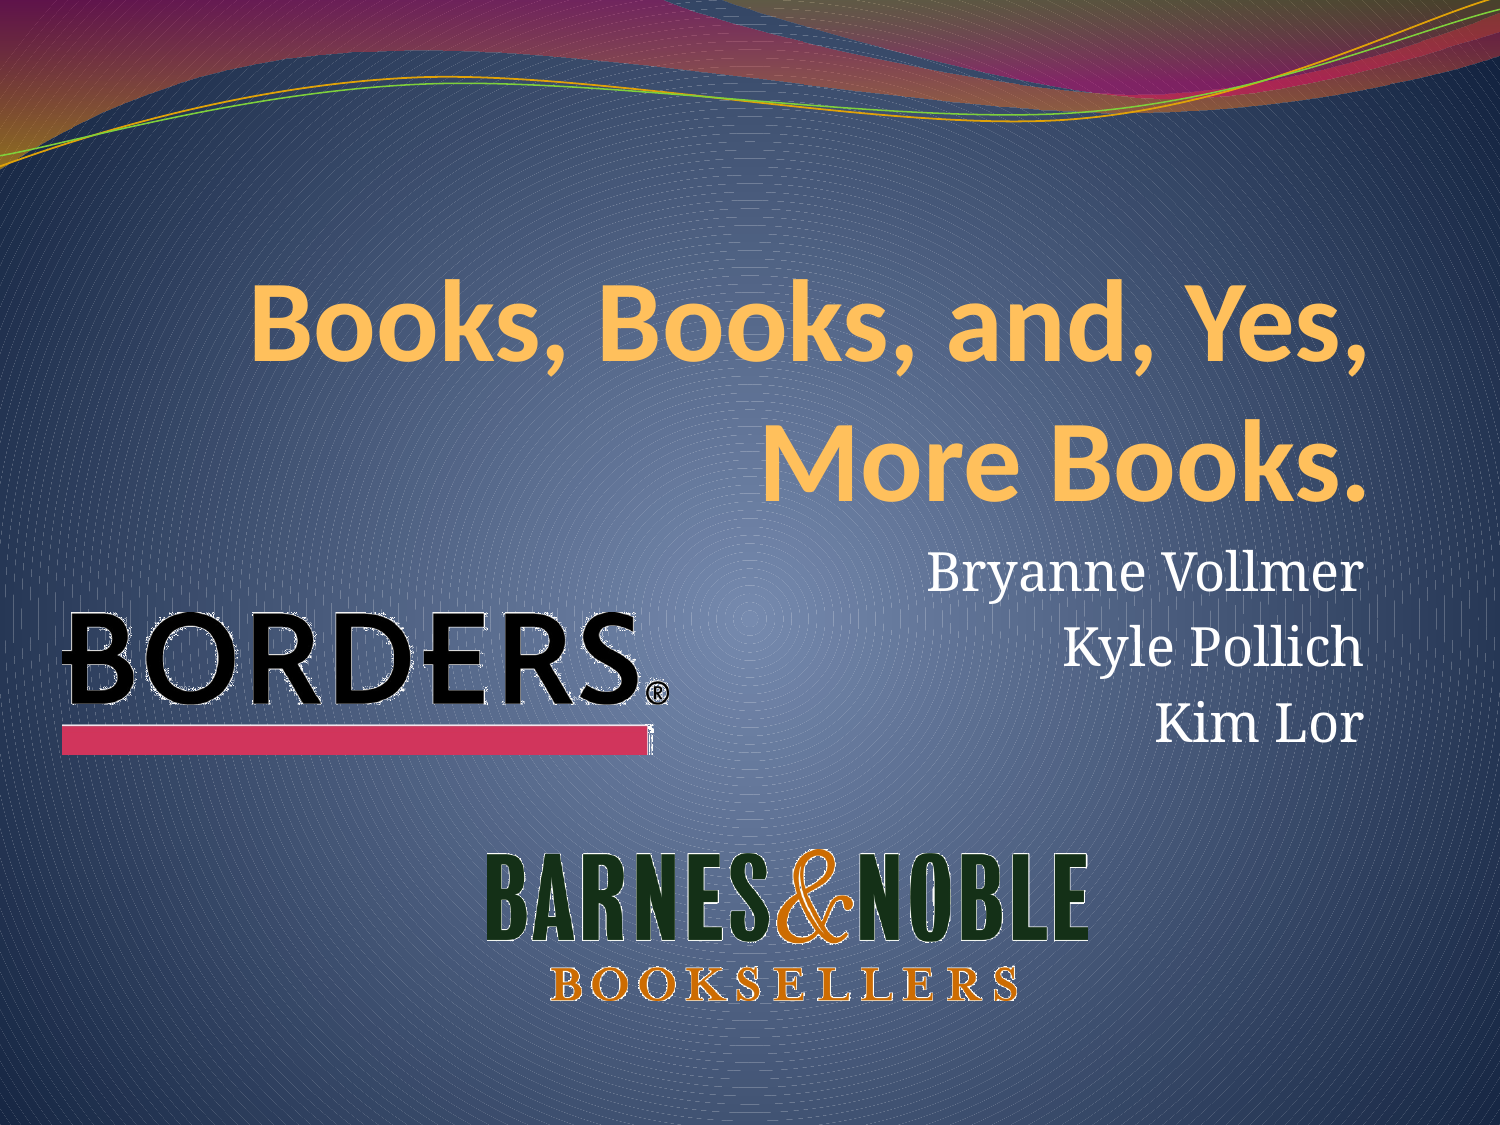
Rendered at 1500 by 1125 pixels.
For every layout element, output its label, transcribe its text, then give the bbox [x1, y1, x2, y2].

picture [487, 849, 1088, 1002]
picture [62, 612, 669, 755]
subtitle Bryanne Vollmer Kyle Pollich Kim Lor [87, 529, 1376, 818]
title Books, Books, and, Yes, More Books. [87, 224, 1376, 525]
